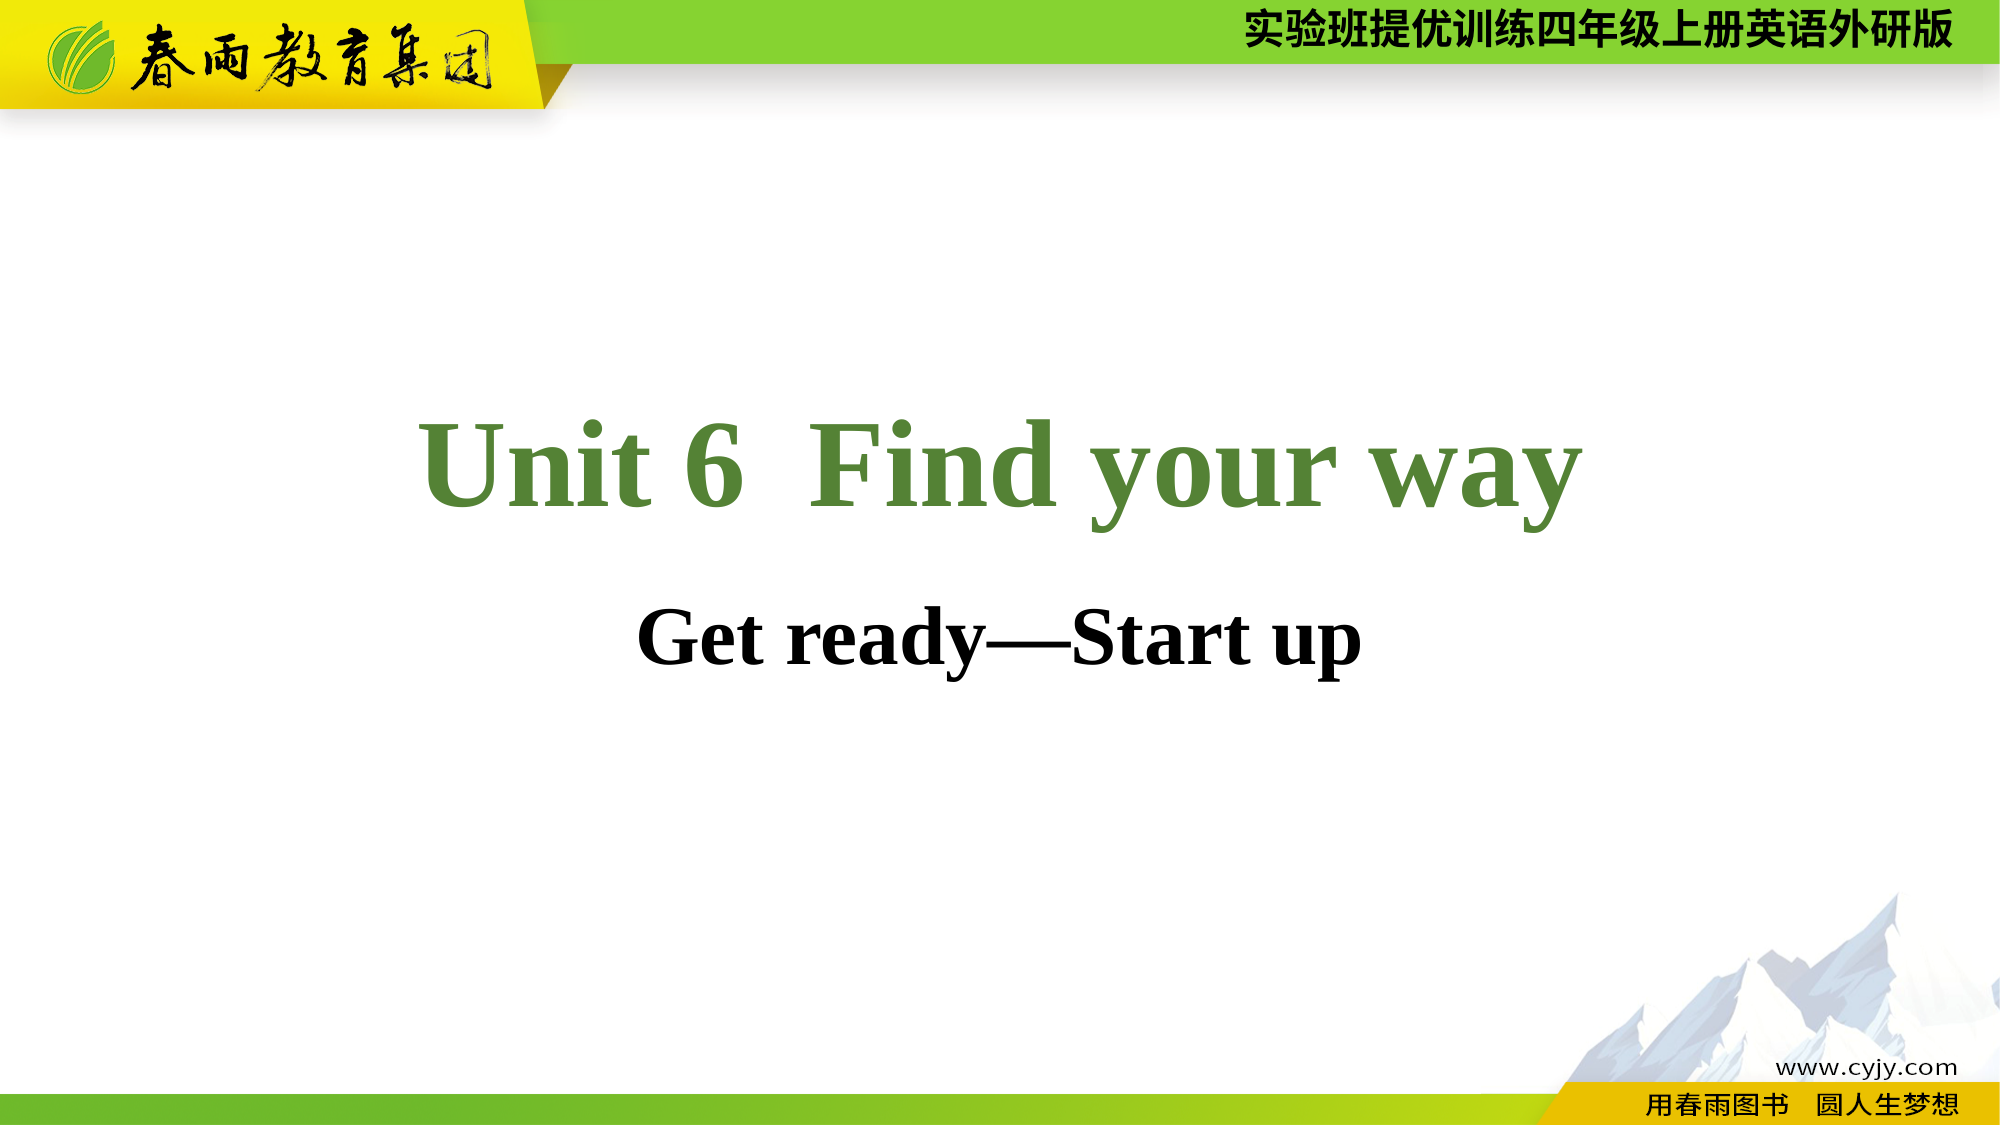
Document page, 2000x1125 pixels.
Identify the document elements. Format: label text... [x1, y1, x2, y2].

text_box Unit 6 Find your way Get ready—Start up [0, 298, 2000, 689]
picture [0, 689, 2000, 1125]
picture [0, 0, 2000, 298]
